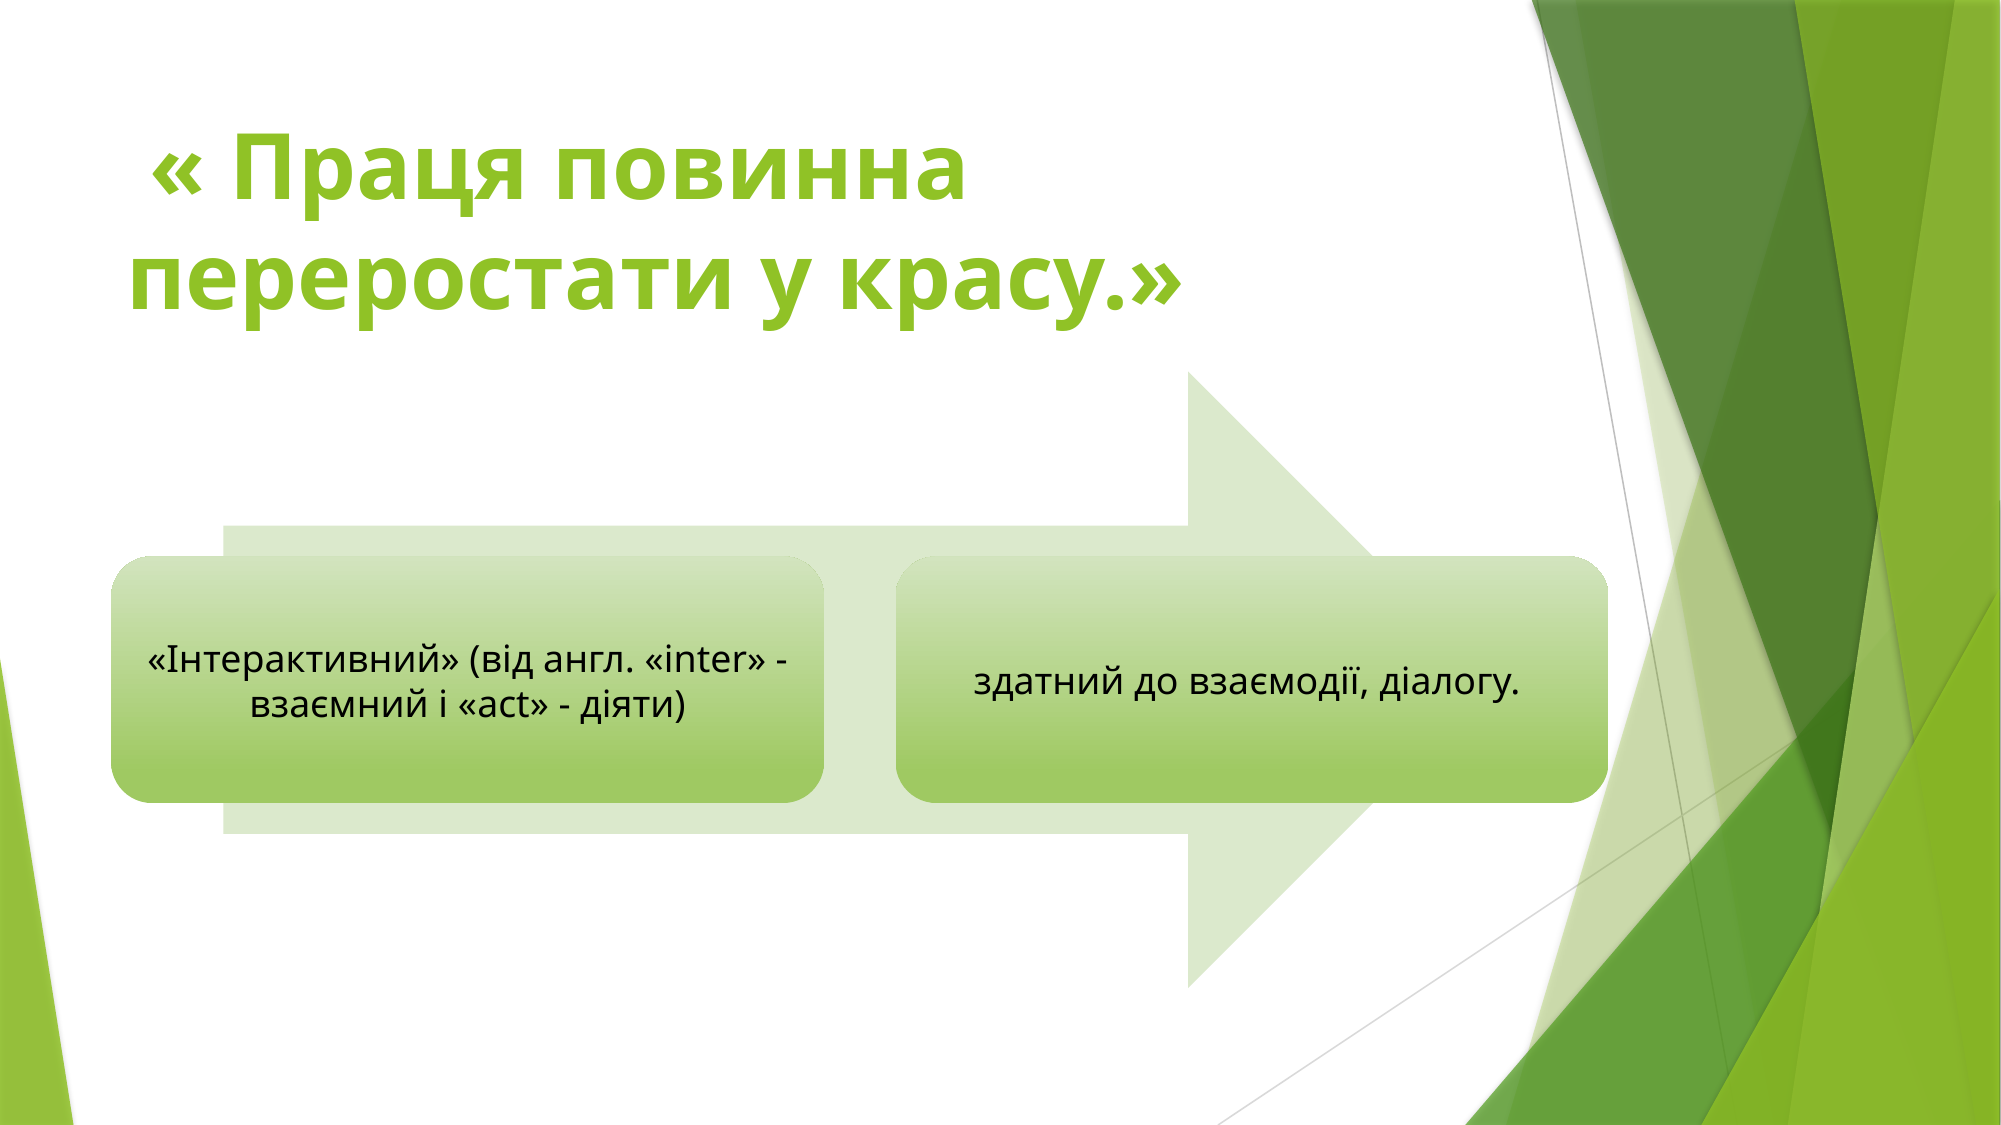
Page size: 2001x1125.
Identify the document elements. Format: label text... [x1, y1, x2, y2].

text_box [110, 370, 1610, 989]
title « Праця повинна переростати у красу.» М.Рильський. [111, 99, 1522, 317]
